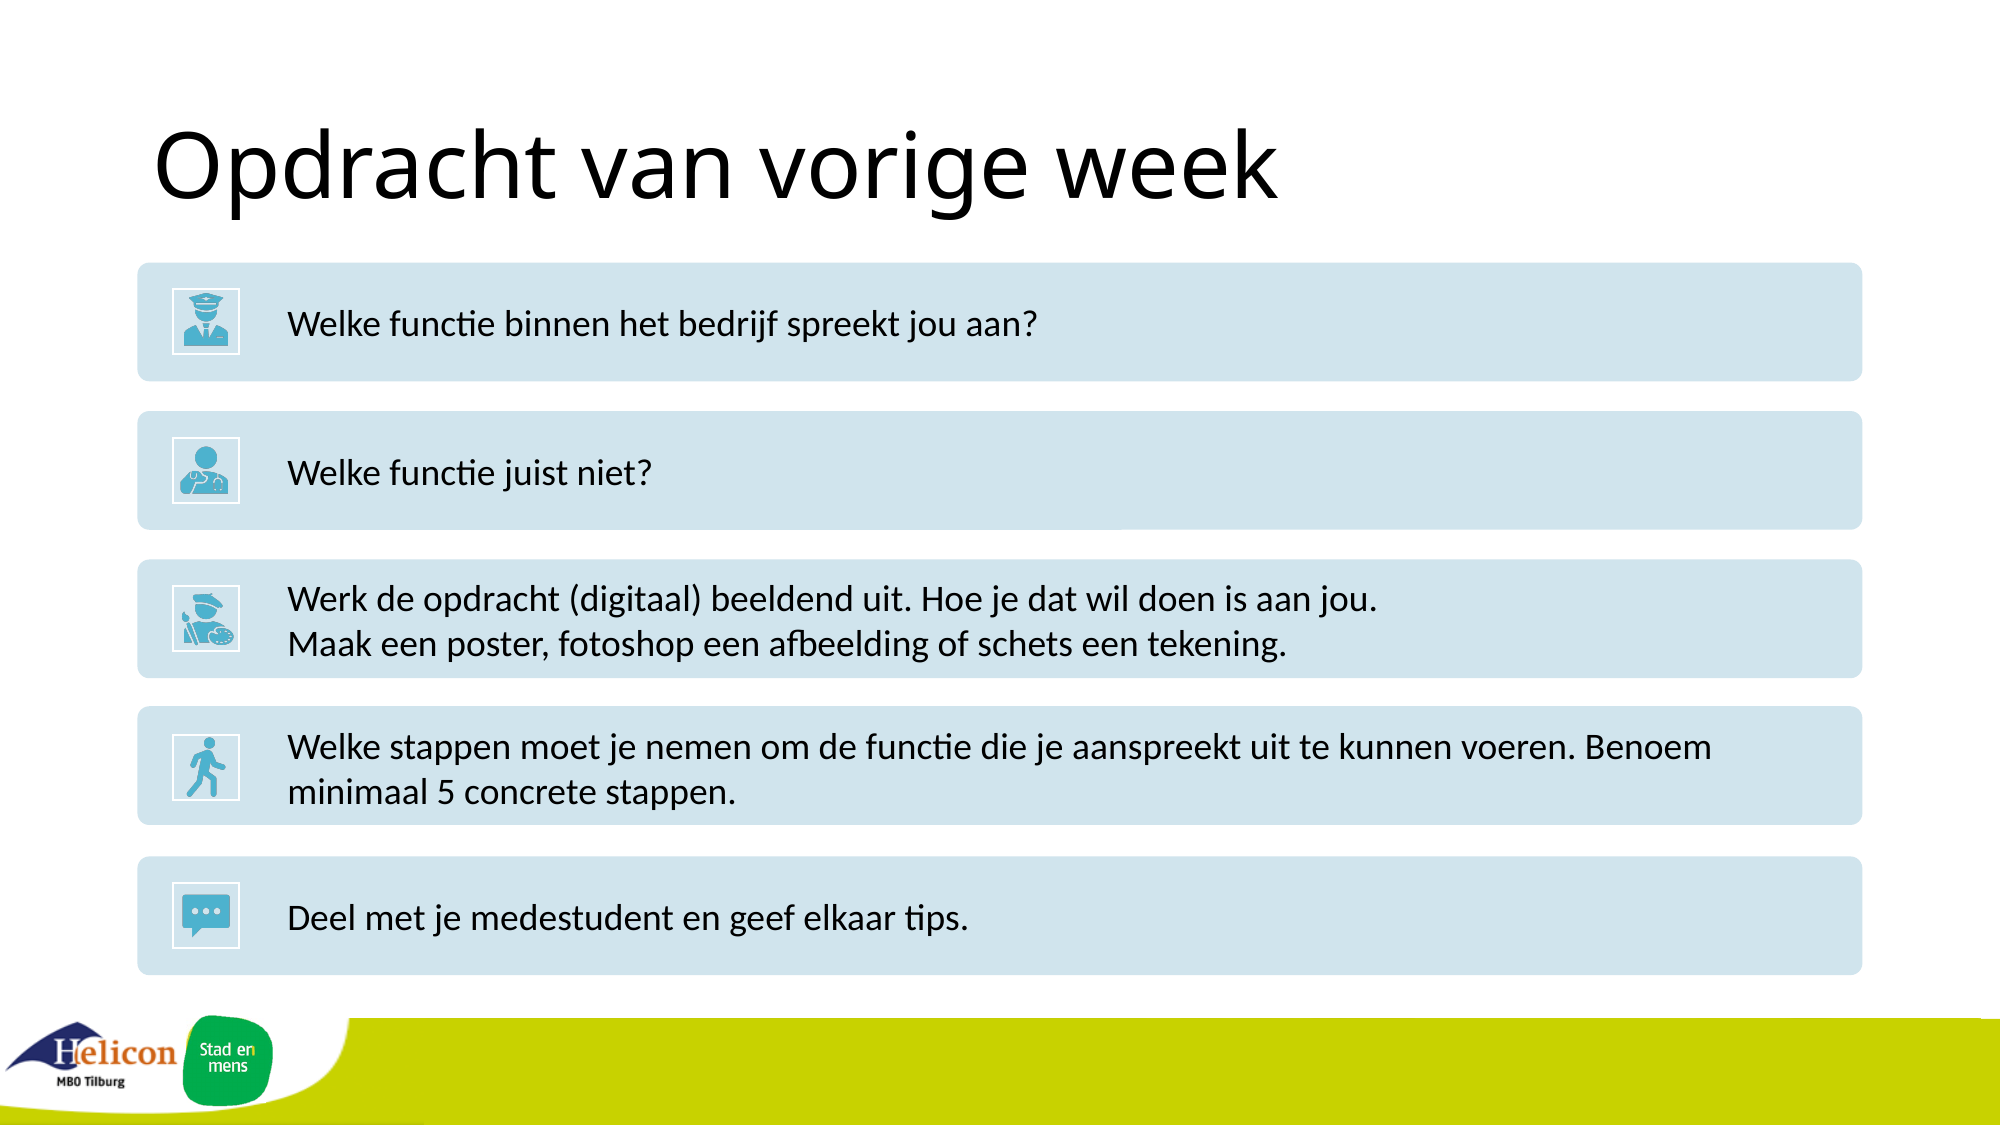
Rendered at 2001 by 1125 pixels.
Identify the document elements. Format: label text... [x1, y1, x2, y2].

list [137, 261, 1863, 976]
title Opdracht van vorige week [137, 59, 1863, 261]
picture [0, 1013, 424, 1125]
